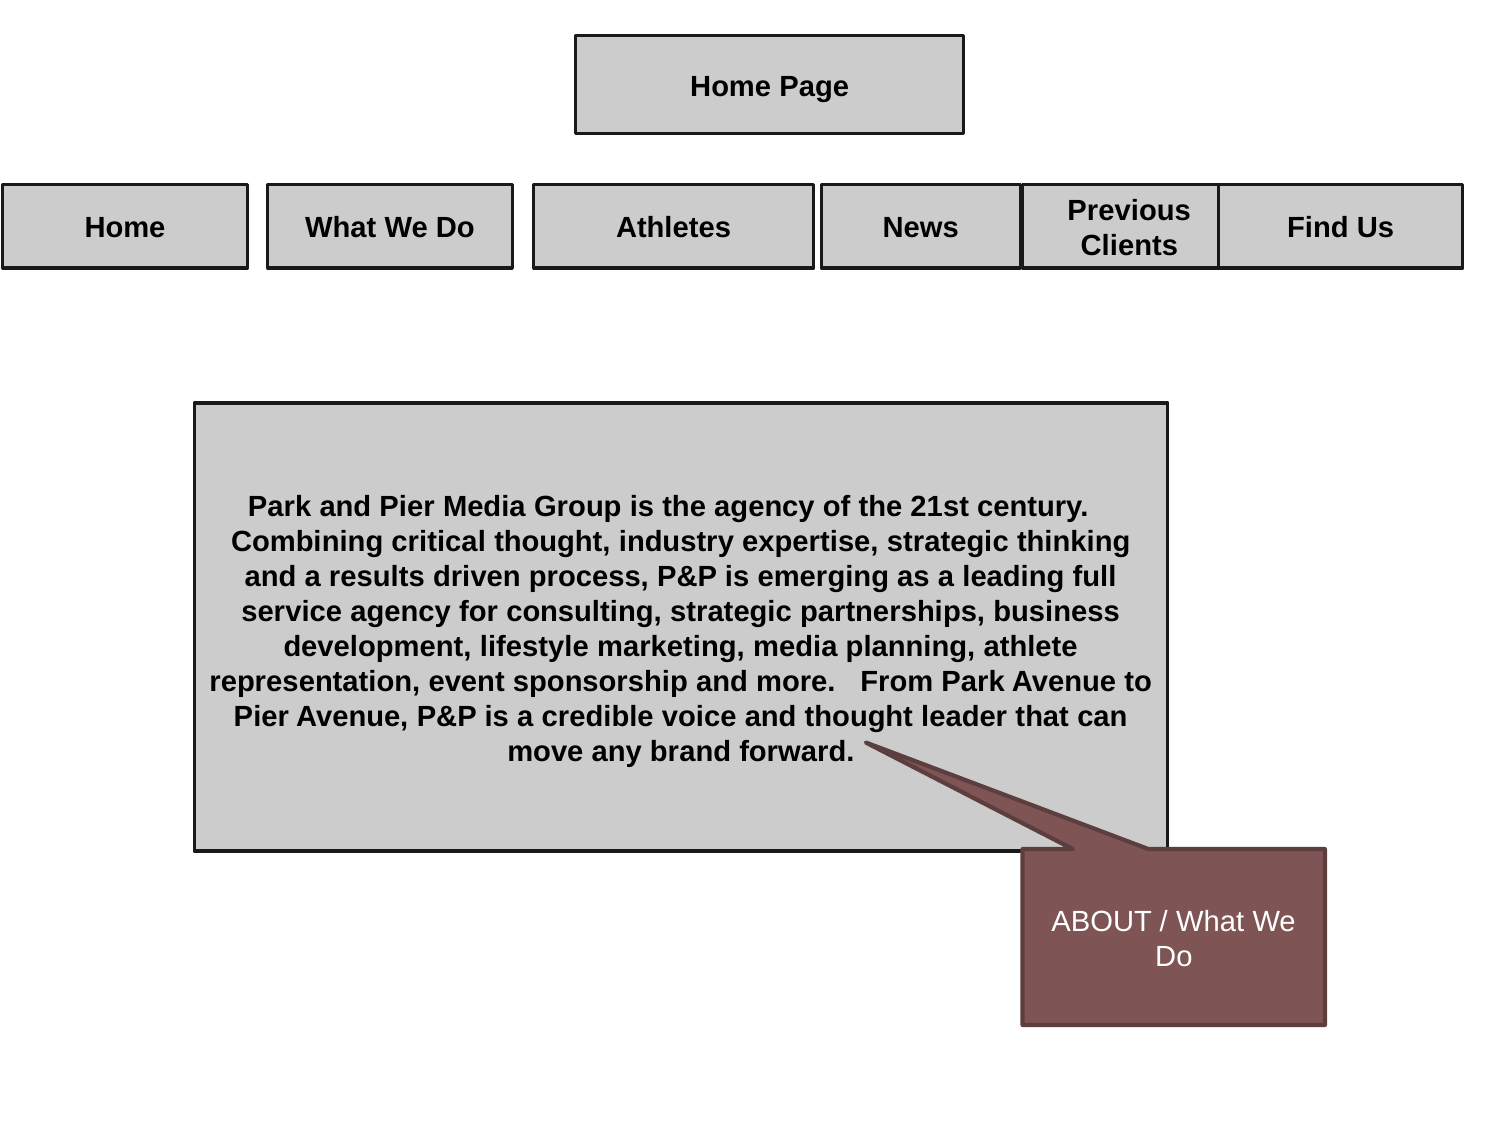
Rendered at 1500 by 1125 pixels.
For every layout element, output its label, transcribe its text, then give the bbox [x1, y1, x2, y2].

text_box Find Us [1218, 184, 1463, 268]
text_box News [821, 184, 1021, 268]
text_box What We Do [267, 184, 513, 268]
text_box Athletes [533, 184, 814, 268]
text_box Previous Clients [1022, 184, 1218, 268]
text_box Home Page [575, 35, 964, 134]
text_box Home [2, 184, 248, 268]
text_box ABOUT / What We Do [863, 740, 1328, 1028]
text_box Park and Pier Media Group is the agency of the 21st century. Combining critical thought, industry expertise, strategic thinking and a results driven process, P&P is emerging as a leading full service agency for consulting, strategic partnerships, business development, lifestyle marketing, media planning, athlete representation, event sponsorship and more. From Park Avenue to Pier Avenue, P&P is a credible voice and thought leader that can move any brand forward. [194, 402, 1168, 851]
